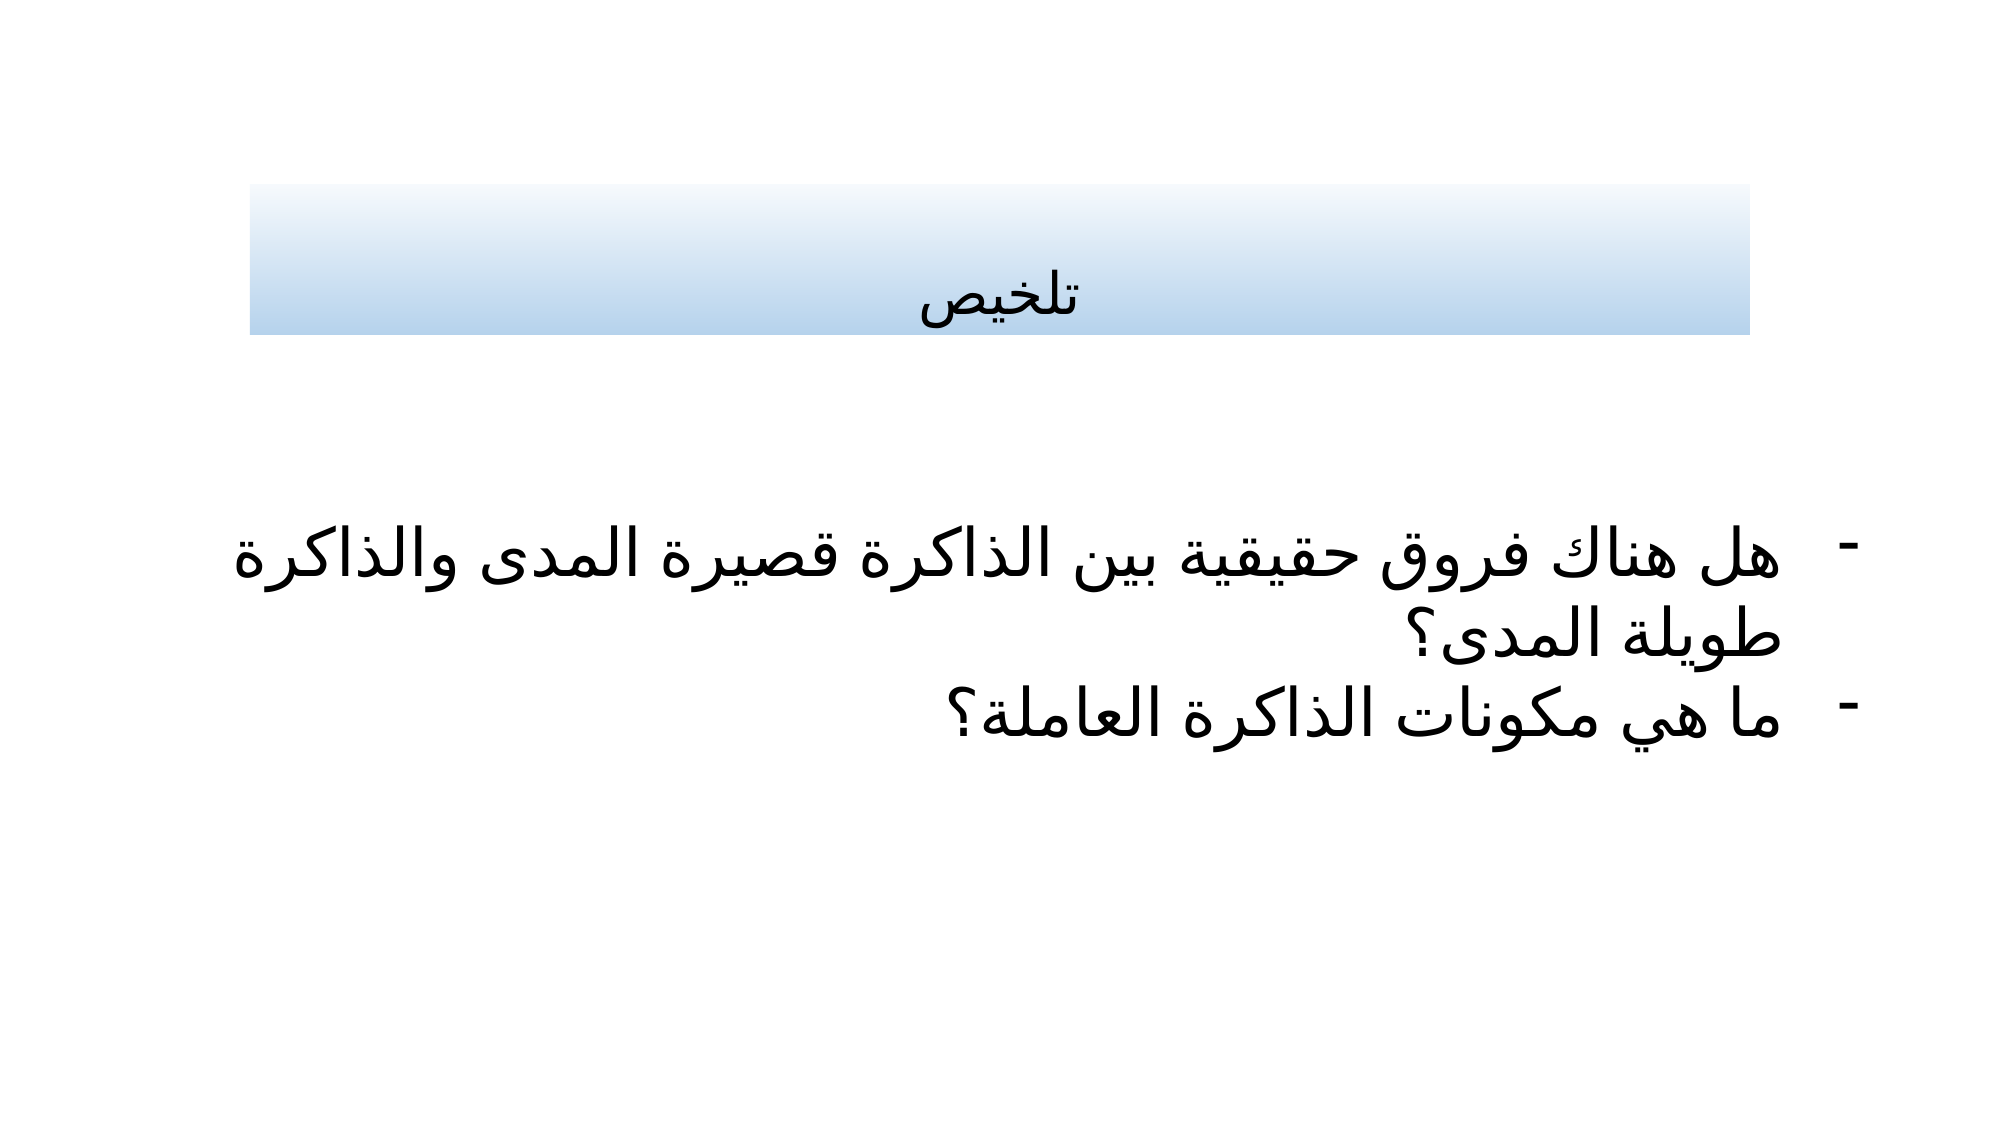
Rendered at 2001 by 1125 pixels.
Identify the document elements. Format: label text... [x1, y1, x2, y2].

subtitle هل هناك فروق حقيقية بين الذاكرة قصيرة المدى والذاكرة طويلة المدى؟ ما هي مكونات الذاكرة العاملة؟ [117, 422, 1875, 1076]
title تلخيص [249, 184, 1750, 335]
